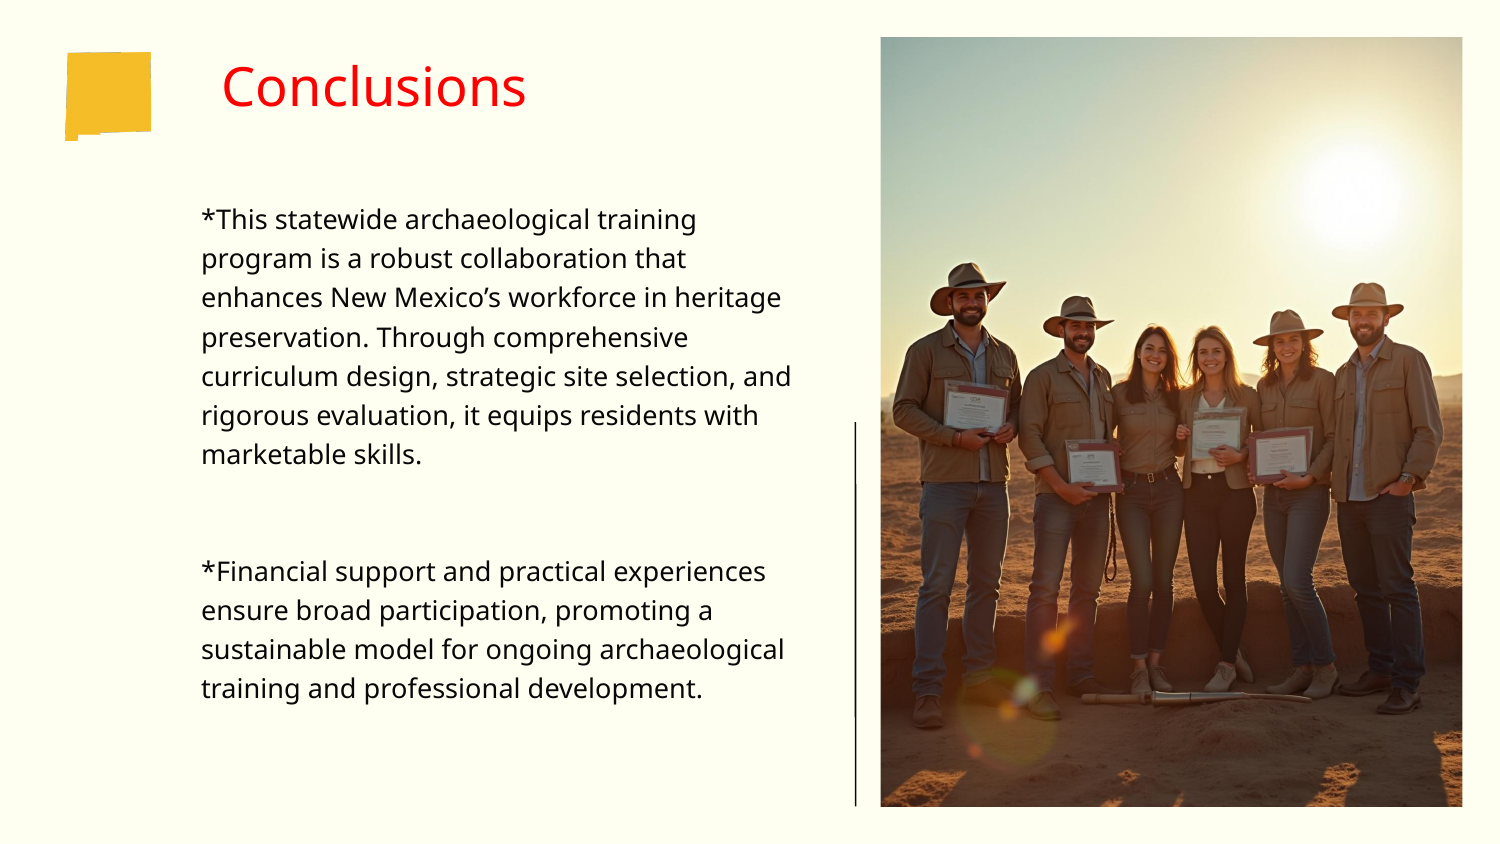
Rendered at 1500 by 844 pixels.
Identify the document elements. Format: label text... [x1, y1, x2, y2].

picture [880, 37, 1463, 807]
title Conclusions [206, 37, 712, 154]
list *This statewide archaeological training program is a robust collaboration that enhances New Mexico’s workforce in heritage preservation. Through comprehensive curriculum design, strategic site selection, and rigorous evaluation, it equips residents with marketable skills. *Financial support and practical experiences ensure broad participation, promoting a sustainable model for ongoing archaeological training and professional development. [151, 181, 808, 752]
picture [64, 52, 152, 141]
